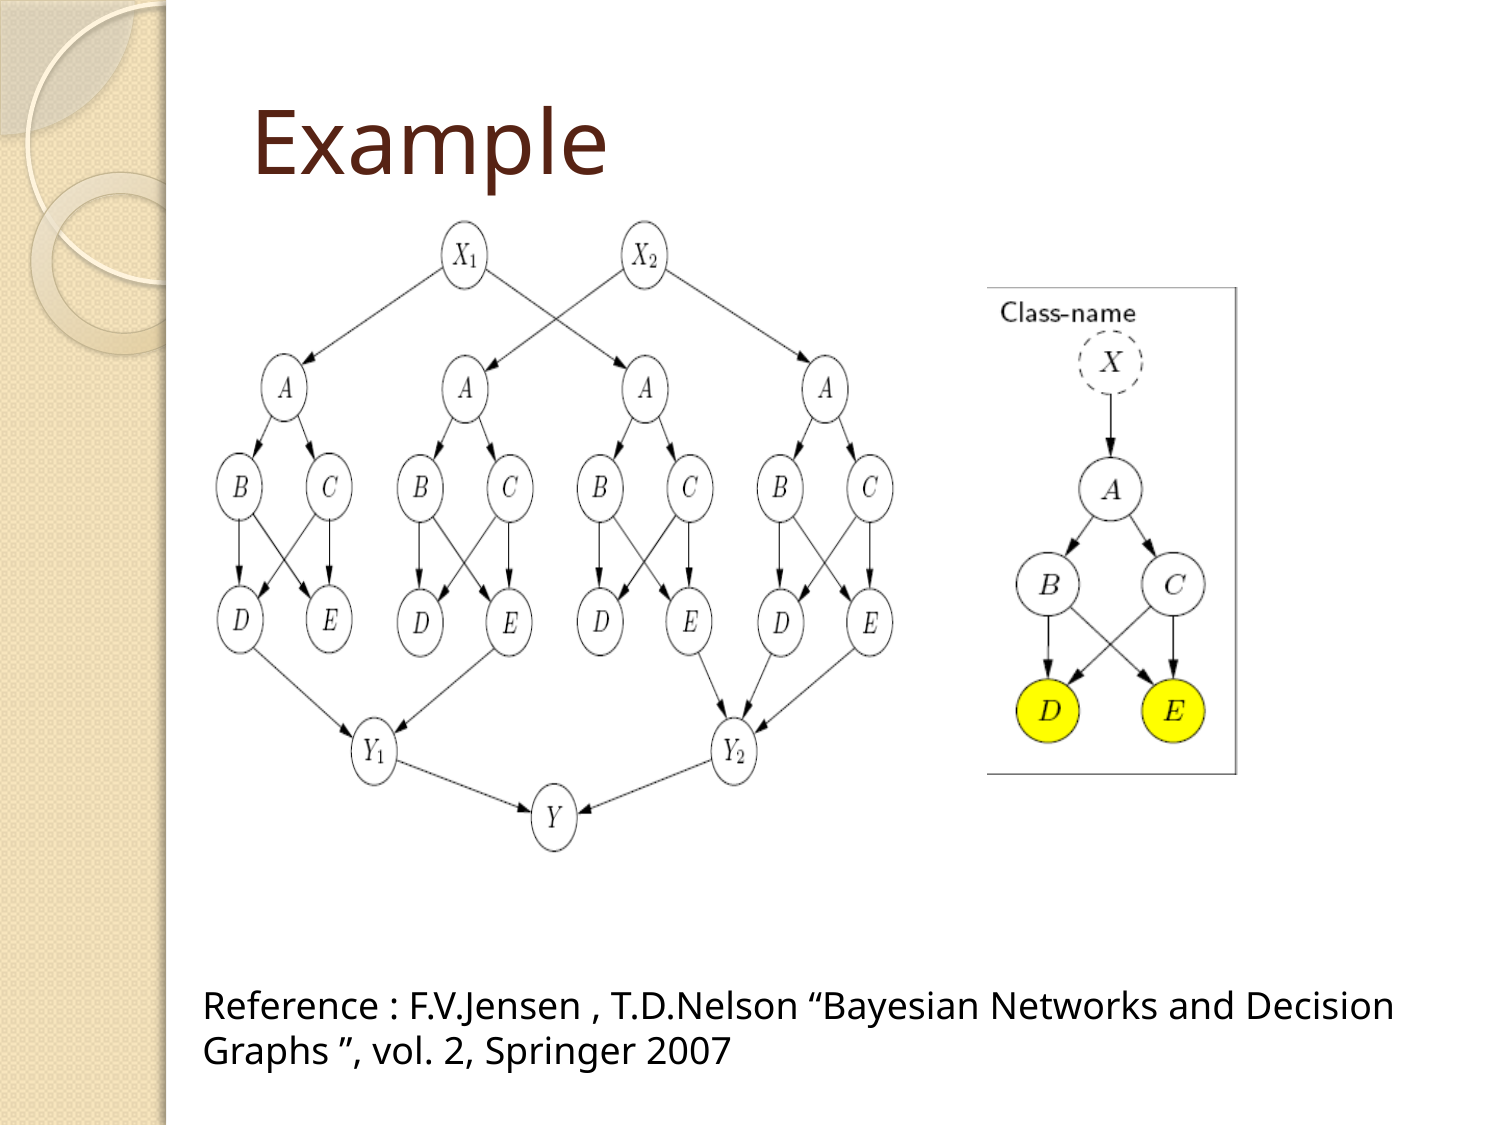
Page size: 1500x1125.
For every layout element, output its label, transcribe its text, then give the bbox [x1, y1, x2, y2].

text_box Reference : F.V.Jensen , T.D.Nelson “Bayesian Networks and Decision Graphs ”, vol. 2, Springer 2007 [187, 974, 1450, 1080]
title Example [235, 45, 1466, 233]
picture [987, 287, 1238, 776]
picture [199, 199, 963, 863]
